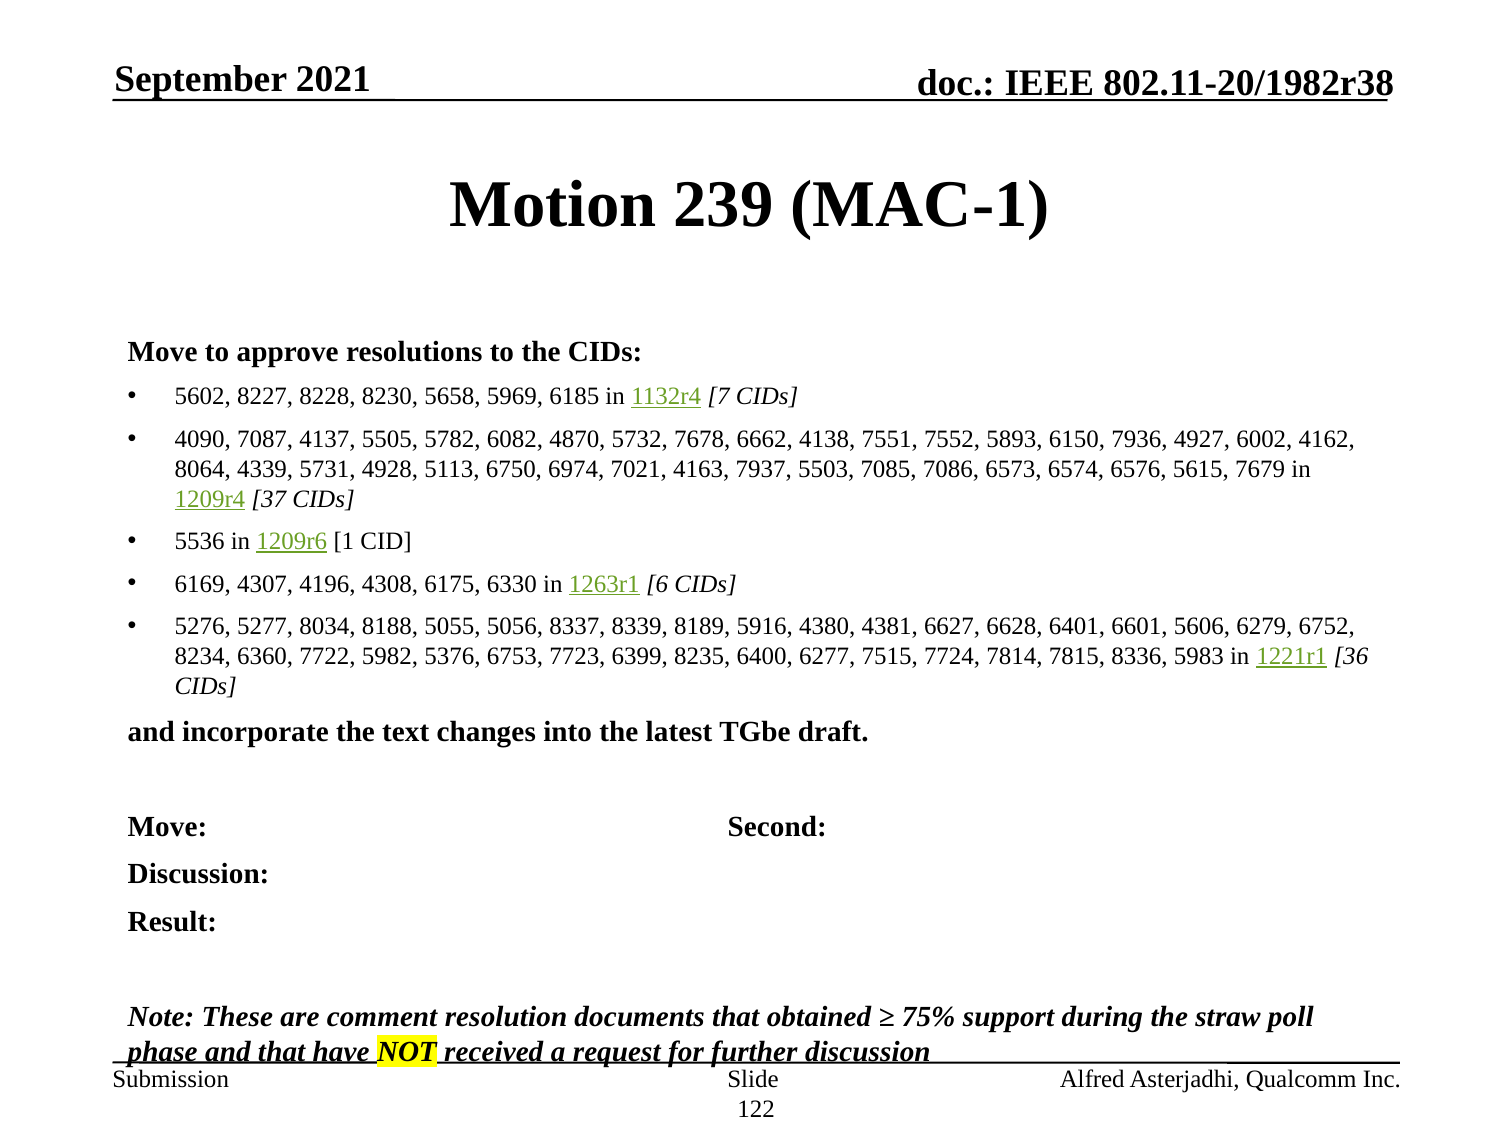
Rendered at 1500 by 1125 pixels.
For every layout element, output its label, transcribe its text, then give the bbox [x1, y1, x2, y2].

list Move to approve resolutions to the CIDs: 5602, 8227, 8228, 8230, 5658, 5969, 6185 in 1132r4 [7 CIDs] 4090, 7087, 4137, 5505, 5782, 6082, 4870, 5732, 7678, 6662, 4138, 7551, 7552, 5893, 6150, 7936, 4927, 6002, 4162, 8064, 4339, 5731, 4928, 5113, 6750, 6974, 7021, 4163, 7937, 5503, 7085, 7086, 6573, 6574, 6576, 5615, 7679 in 1209r4 [37 CIDs] 5536 in 1209r6 [1 CID] 6169, 4307, 4196, 4308, 6175, 6330 in 1263r1 [6 CIDs] 5276, 5277, 8034, 8188, 5055, 5056, 8337, 8339, 8189, 5916, 4380, 4381, 6627, 6628, 6401, 6601, 5606, 6279, 6752, 8234, 6360, 7722, 5982, 5376, 6753, 7723, 6399, 8235, 6400, 6277, 7515, 7724, 7814, 7815, 8336, 5983 in 1221r1 [36 CIDs] and incorporate the text changes into the latest TGbe draft. Move: Second: Discussion: Result: Note: These are comment resolution documents that obtained ≥ 75% support during the straw poll phase and that have NOT received a request for further discussion [112, 324, 1388, 1063]
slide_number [114, 54, 423, 100]
footer Alfred Asterjadhi, Qualcomm Inc. [878, 1061, 1402, 1093]
slide_number Slide 122 [712, 1061, 800, 1123]
title Motion 239 (MAC-1) [112, 112, 1388, 288]
